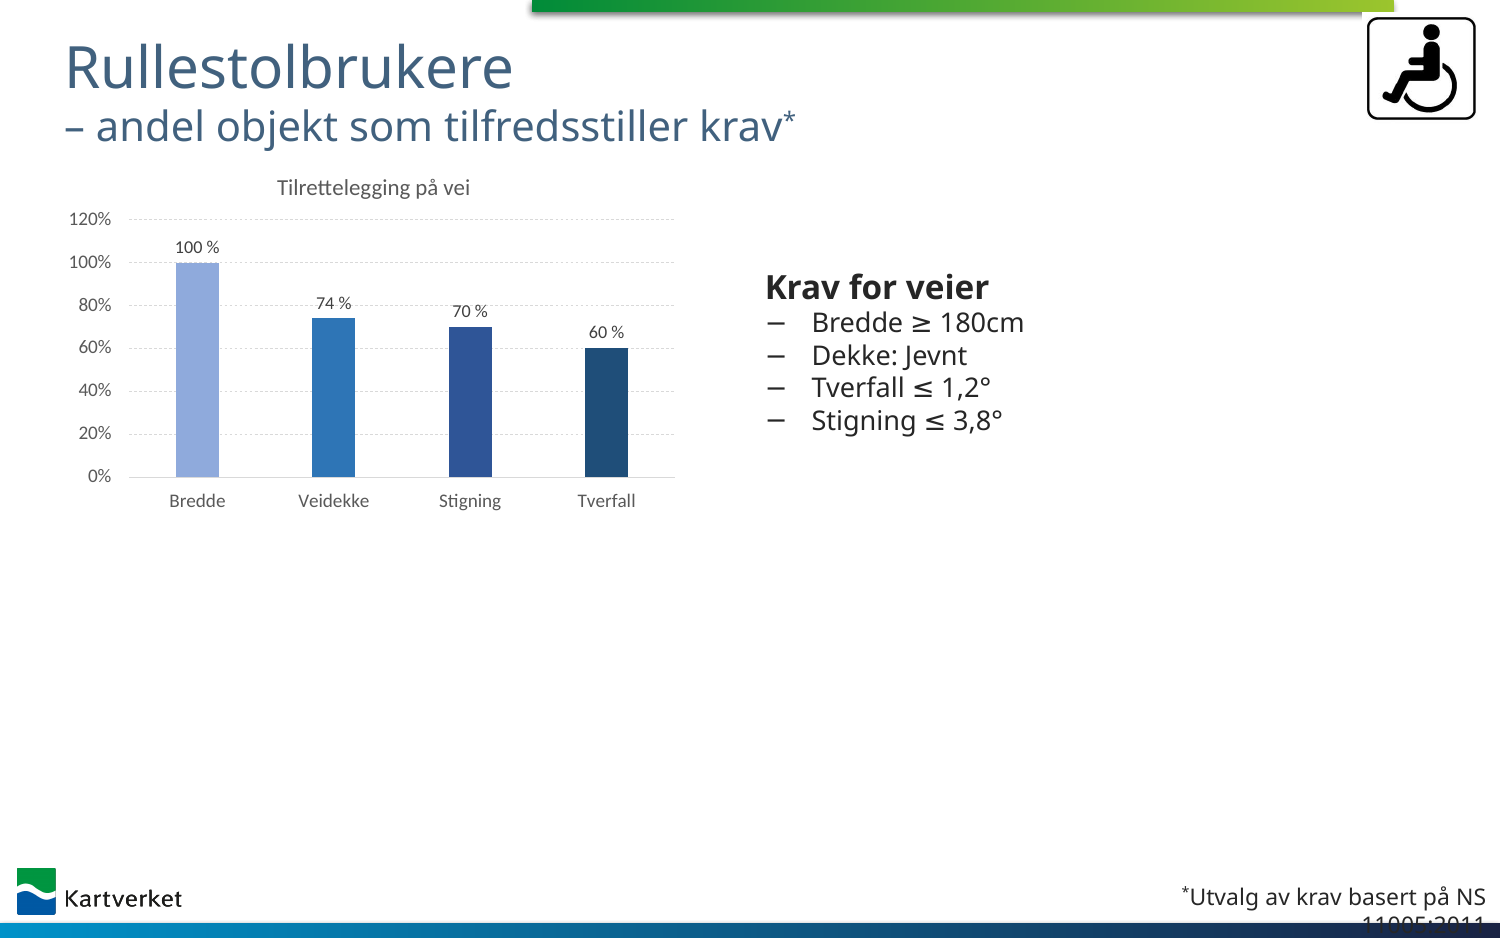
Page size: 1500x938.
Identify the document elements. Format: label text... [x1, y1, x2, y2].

text_box Krav for veier Bredde ≥ 180cm Dekke: Jevnt Tverfall ≤ 1,2° Stigning ≤ 3,8° [750, 258, 1234, 444]
picture [1362, 12, 1481, 126]
text_box *Utvalg av krav basert på NS 11005:2011 [1068, 873, 1500, 938]
text_box Rullestolbrukere – andel objekt som tilfredsstiller krav* [49, 25, 1431, 158]
picture [62, 166, 686, 519]
